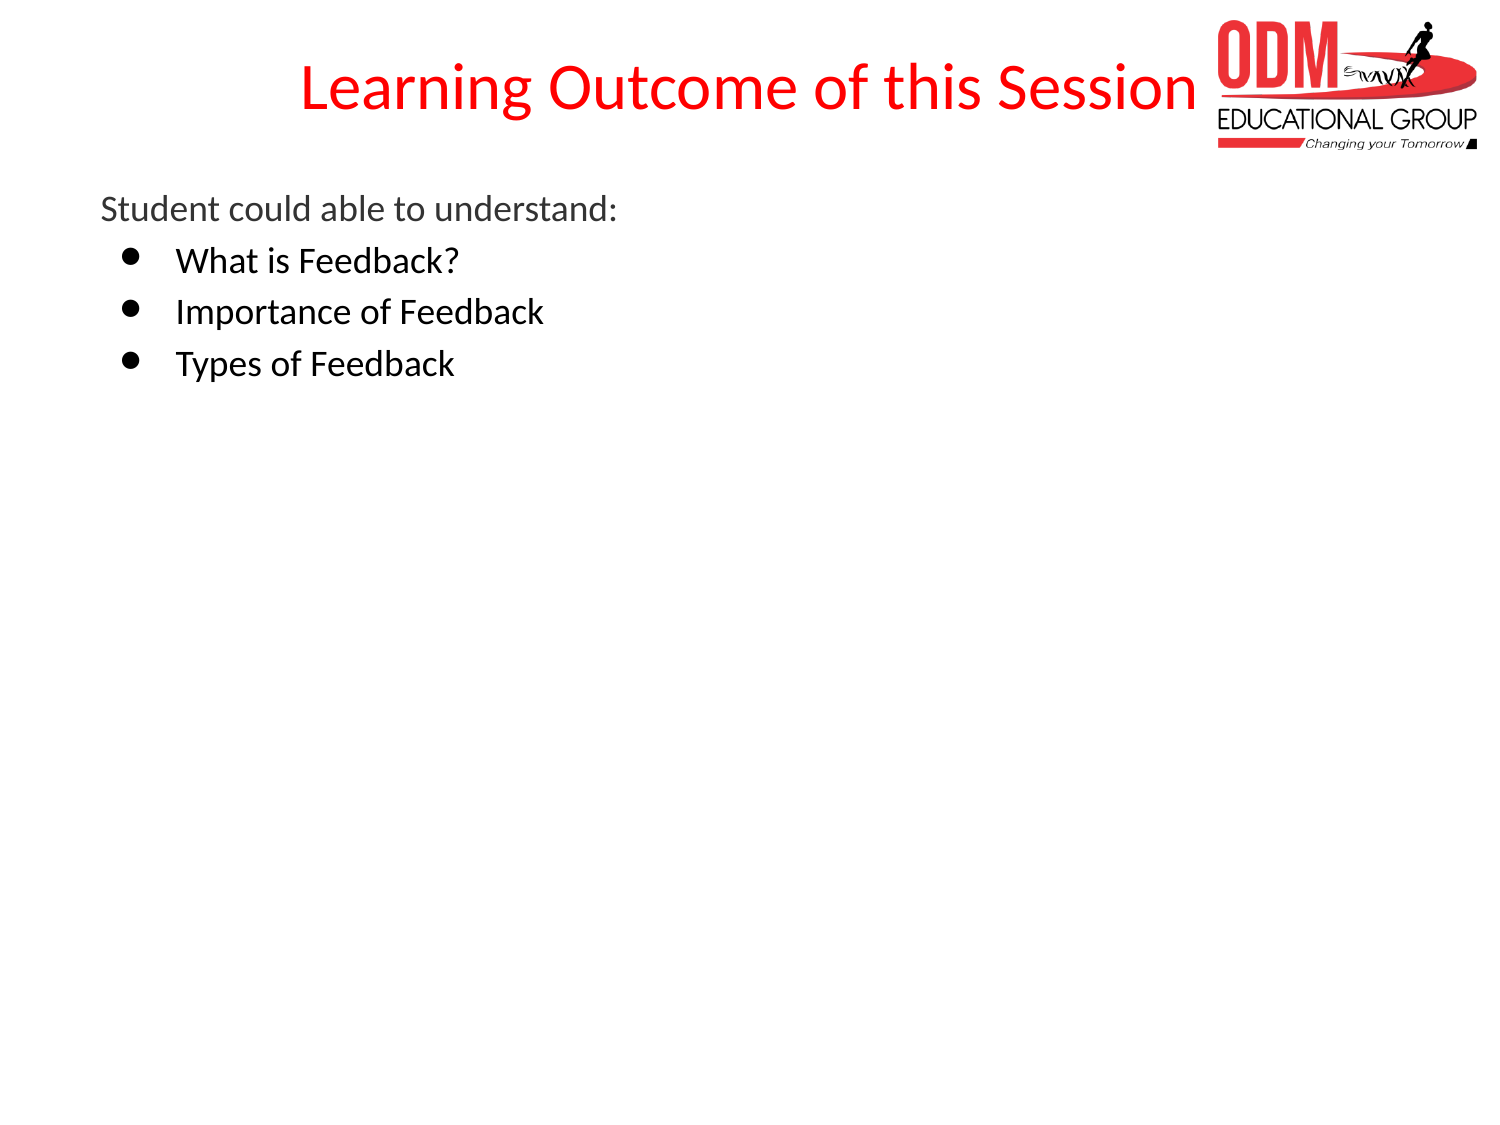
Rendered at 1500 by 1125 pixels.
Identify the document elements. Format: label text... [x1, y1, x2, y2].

subtitle Student could able to understand: What is Feedback? Importance of Feedback Types of Feedback [85, 169, 1388, 925]
picture [1217, 20, 1478, 150]
title Learning Outcome of this Session [112, 34, 1388, 169]
